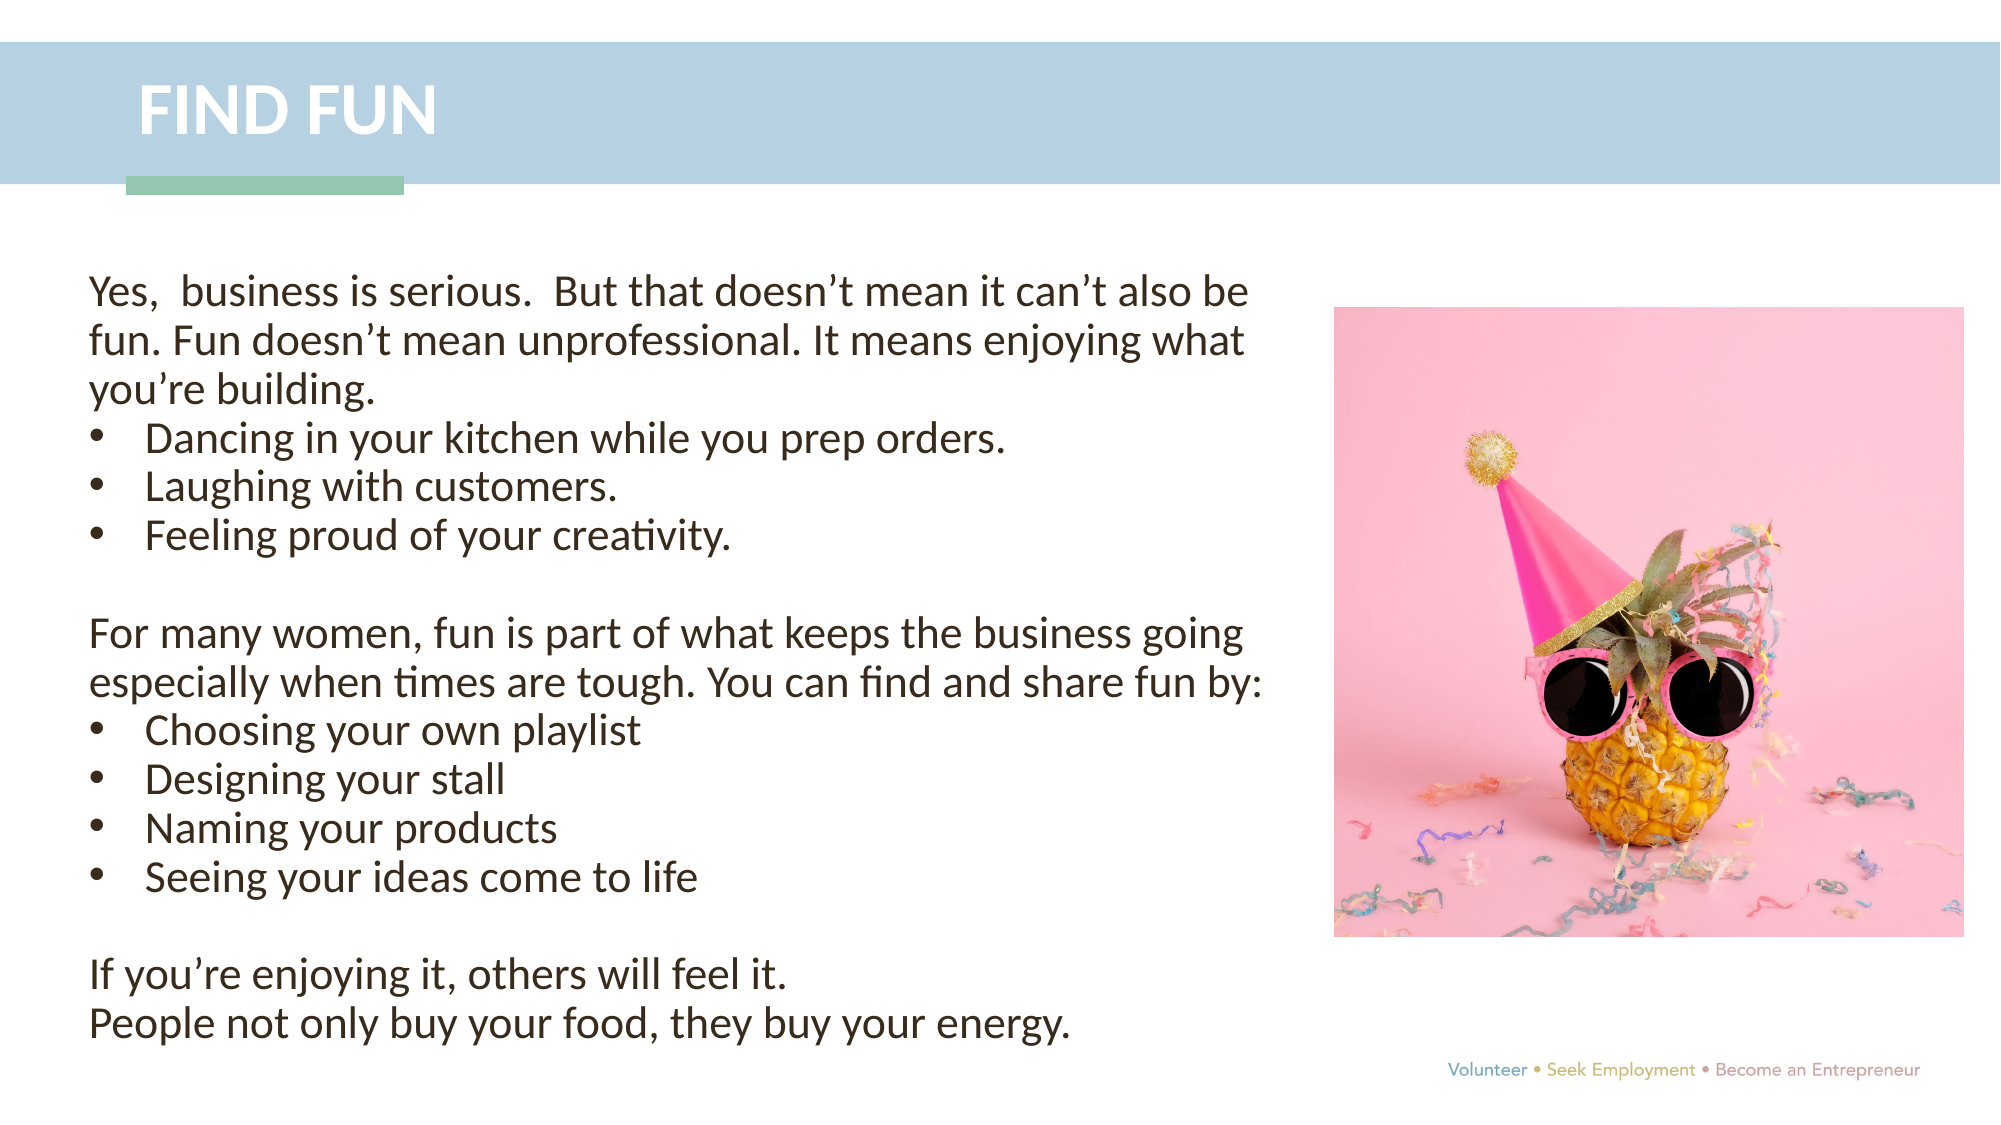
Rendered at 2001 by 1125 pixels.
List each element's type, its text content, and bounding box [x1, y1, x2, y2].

picture [1418, 1046, 1971, 1103]
text_box Yes, business is serious. But that doesn’t mean it can’t also be fun. Fun doesn’t mean unprofessional. It means enjoying what you’re building. Dancing in your kitchen while you prep orders. Laughing with customers. Feeling proud of your creativity. For many women, fun is part of what keeps the business going especially when times are tough. You can find and share fun by: Choosing your own playlist Designing your stall Naming your products Seeing your ideas come to life If you’re enjoying it, others will feel it. People not only buy your food, they buy your energy. [73, 259, 1298, 947]
list FIND FUN [123, 51, 1913, 170]
picture [1334, 307, 1964, 937]
